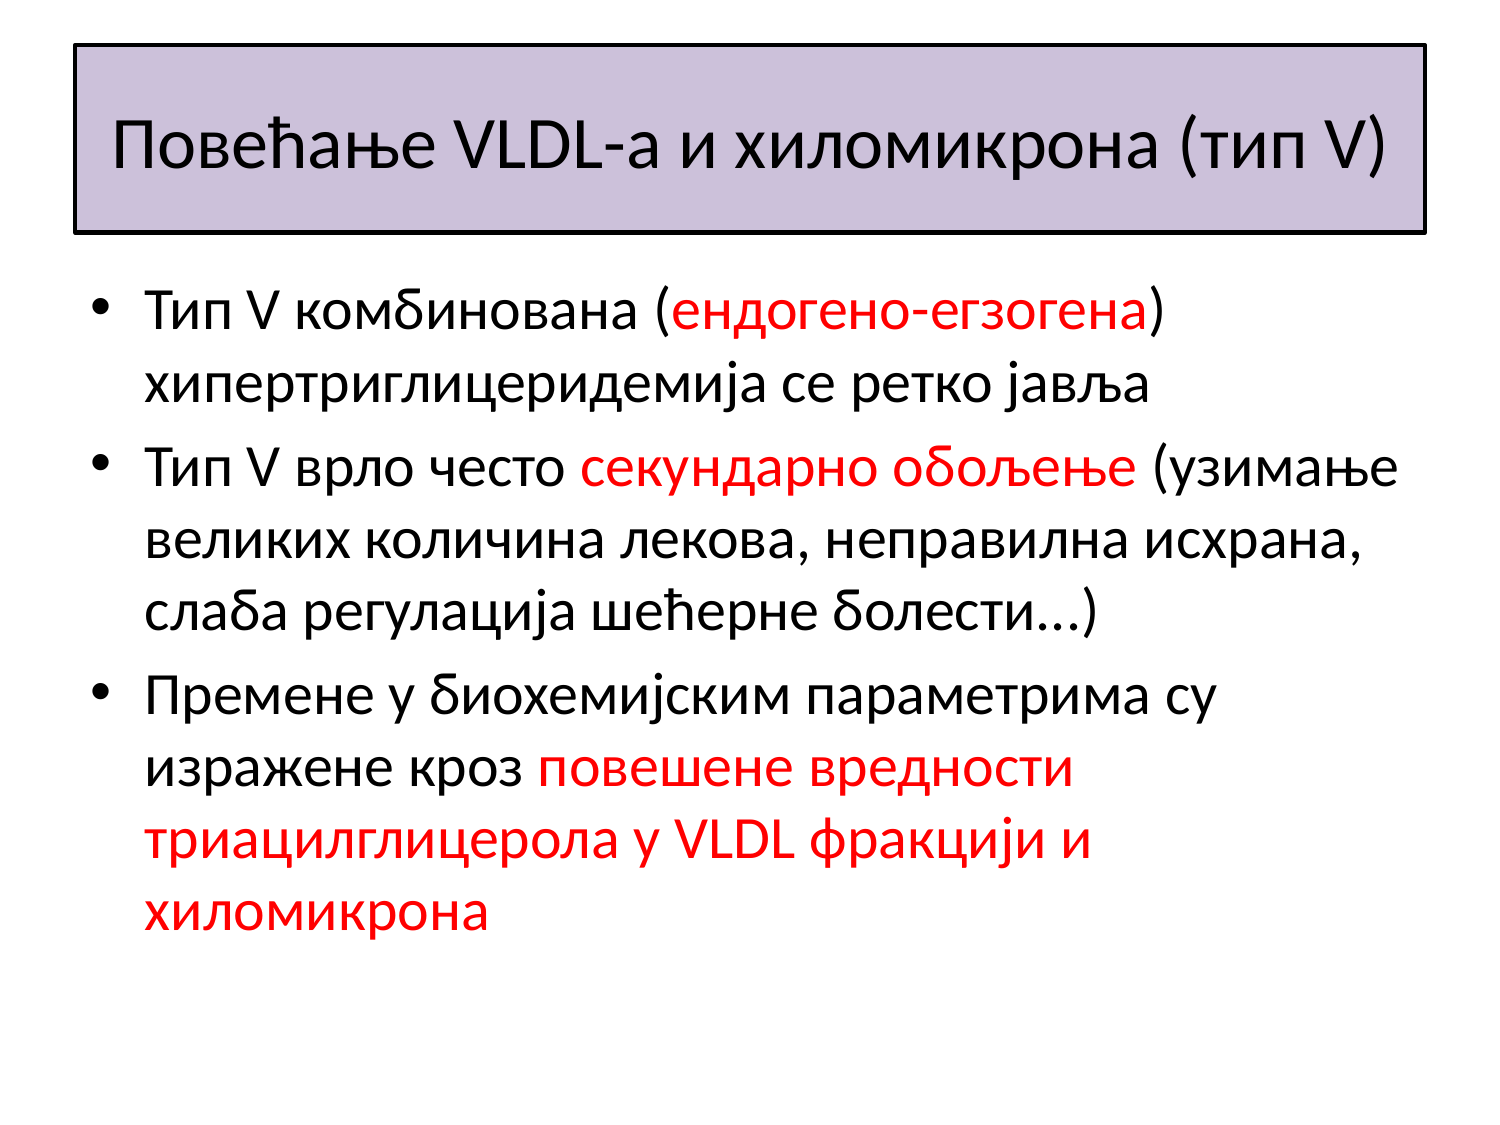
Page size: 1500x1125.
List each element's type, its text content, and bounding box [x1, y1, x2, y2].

title Повећање VLDL-a и хиломикрона (тип V) [73, 43, 1427, 235]
list Тип V комбинована (ендогено-егзогена) хипертриглицеридемија се ретко јавља Тип V врло често секундарно обољење (узимање великих количина лекова, неправилна исхрана, слаба регулација шећерне болести...) Премене у биохемијским параметрима су изражене кроз повешене вредности триацилглицерола у VLDL фракцији и хиломикрона [75, 262, 1425, 1005]
